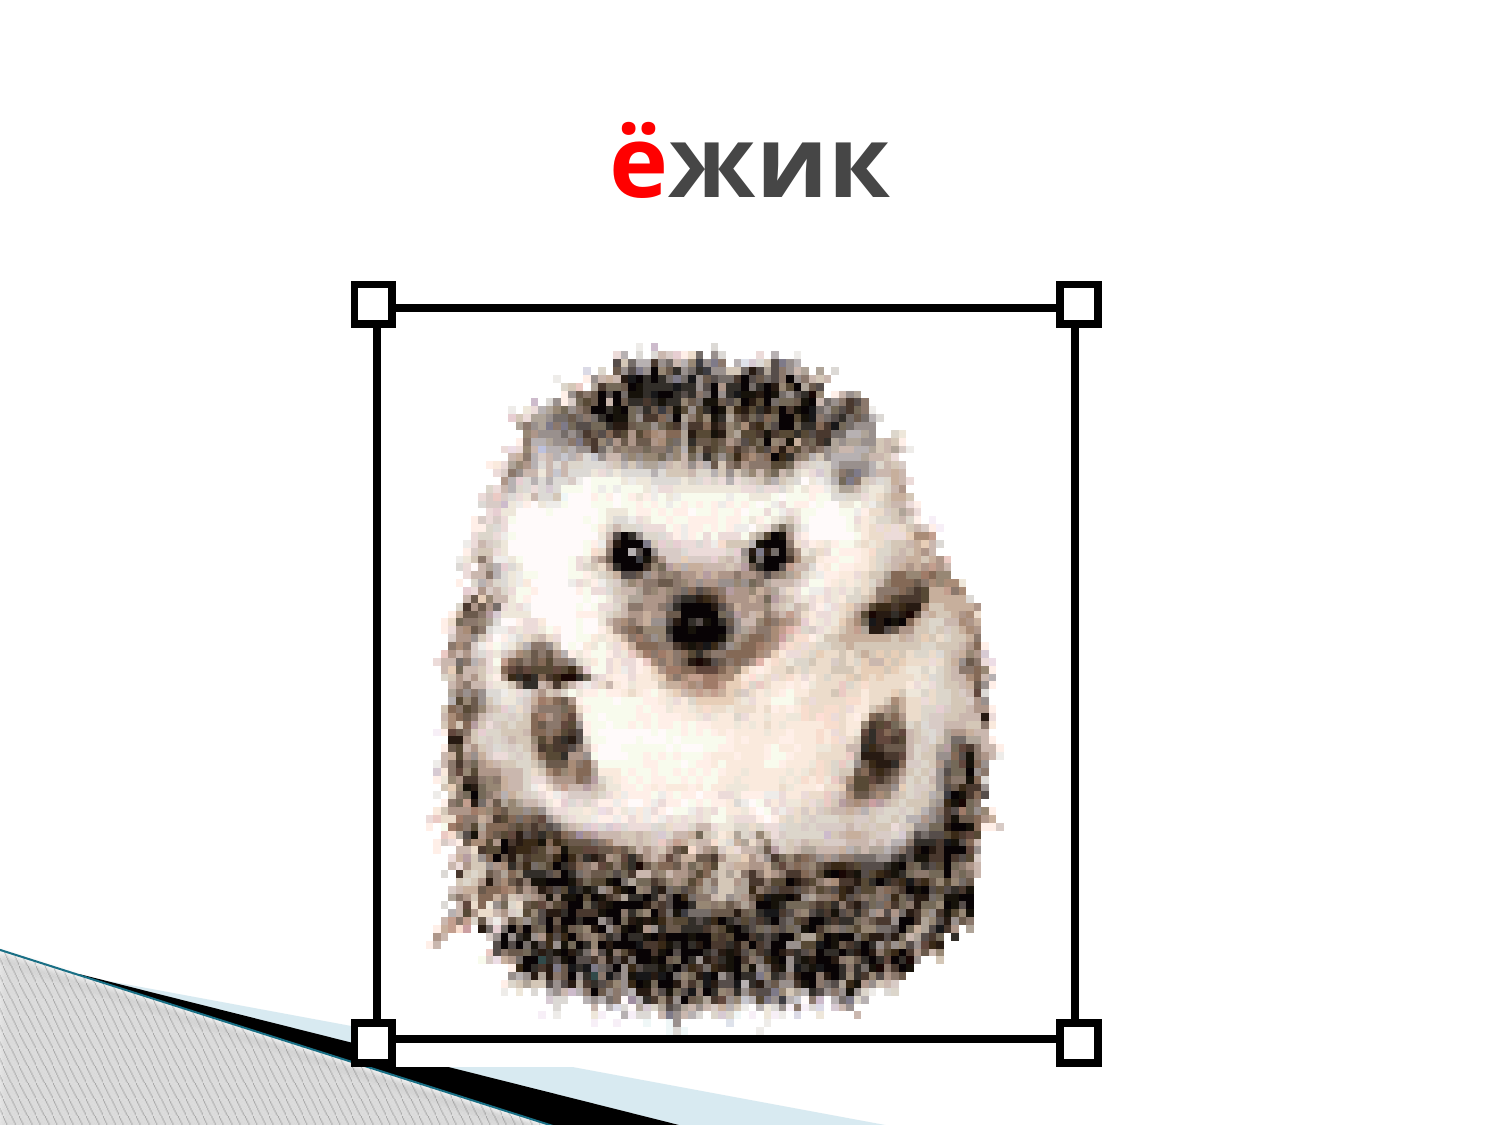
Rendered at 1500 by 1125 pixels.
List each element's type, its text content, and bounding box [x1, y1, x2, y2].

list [351, 280, 1102, 1067]
title ёжик [75, 45, 1425, 270]
